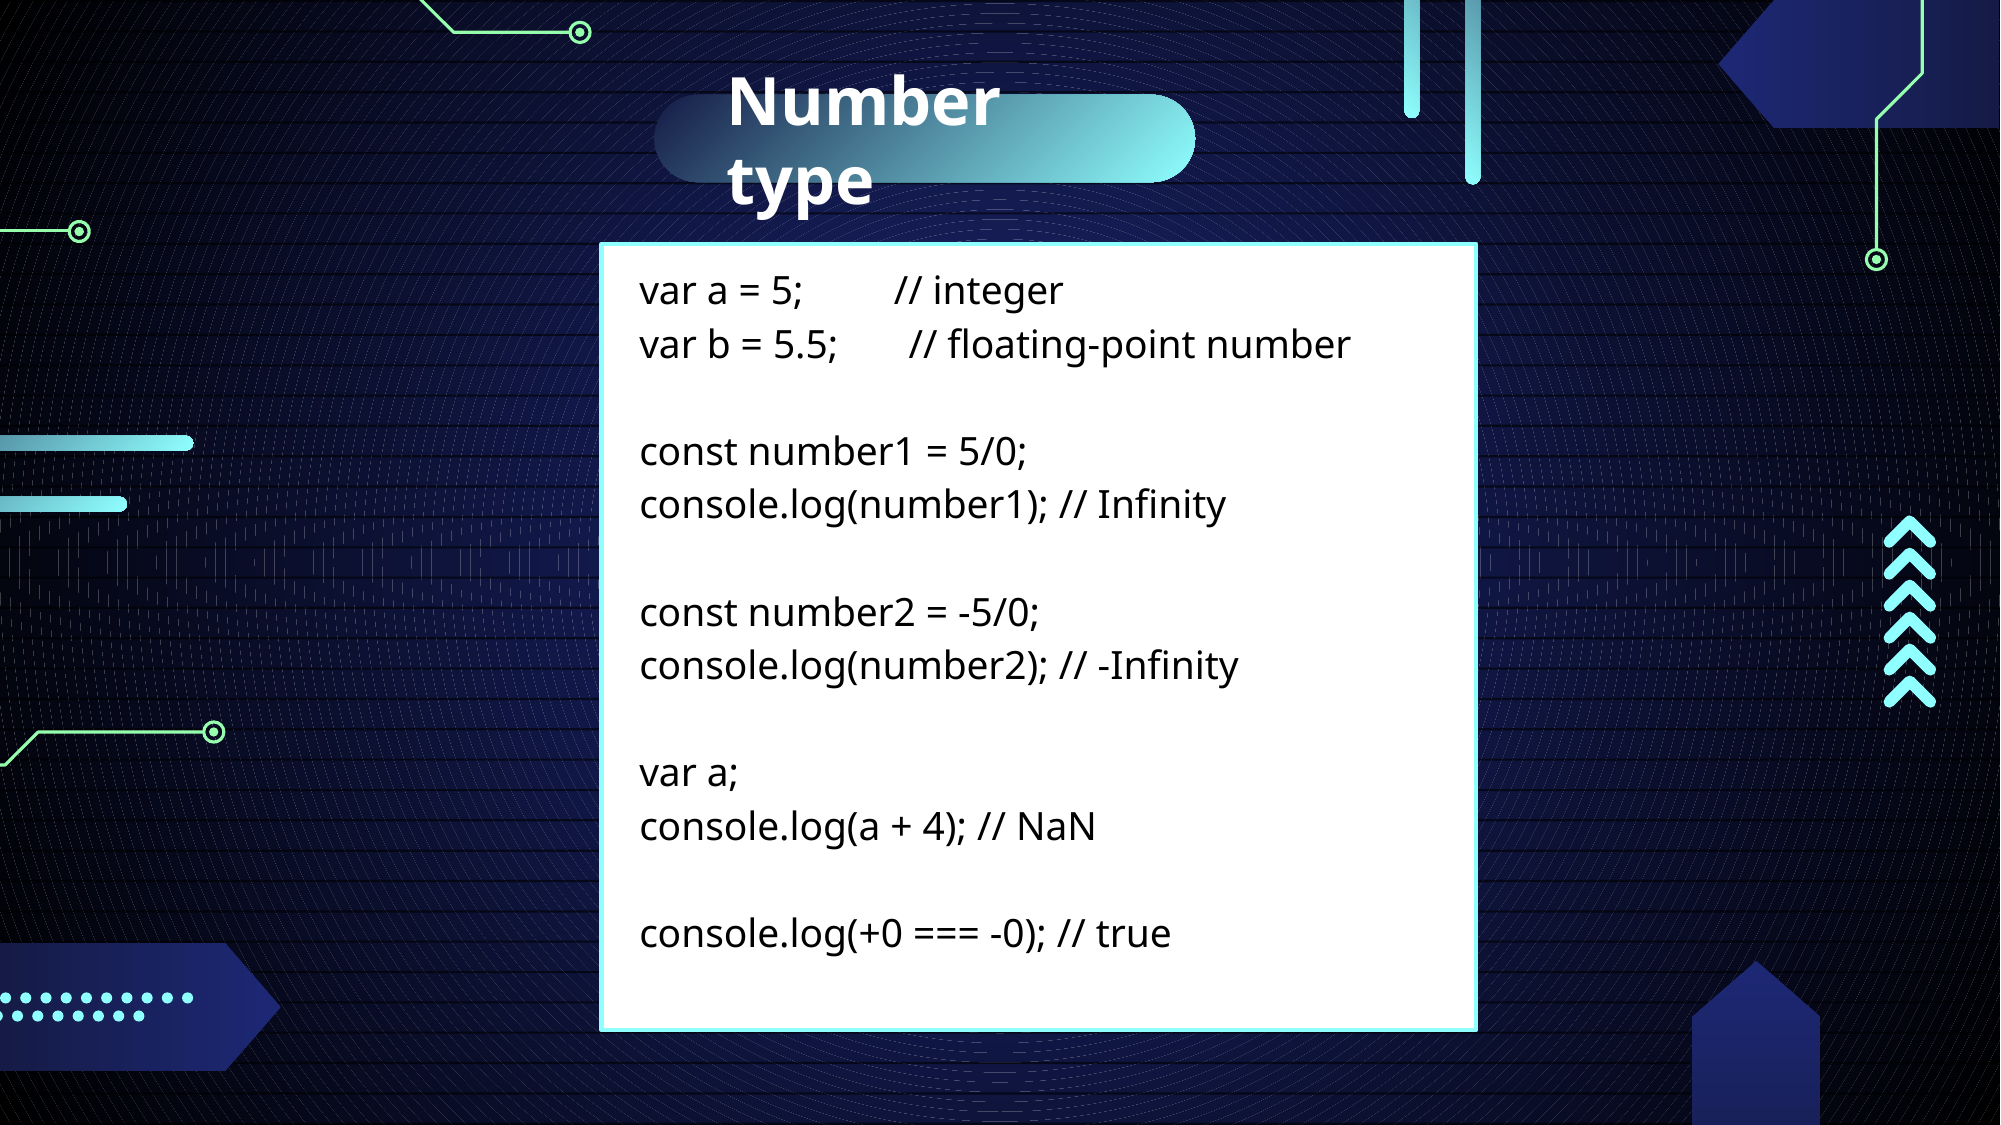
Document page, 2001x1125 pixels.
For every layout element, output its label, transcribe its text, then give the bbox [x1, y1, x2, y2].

text_box [654, 94, 1196, 183]
text_box Number type [706, 108, 1179, 169]
subtitle var a = 5; // integer var b = 5.5; // floating-point number const number1 = 5/0; console.log(number1); // Infinity const number2 = -5/0; console.log(number2); // -Infinity var a; console.log(a + 4); // NaN console.log(+0 === -0); // true [599, 242, 1478, 1032]
